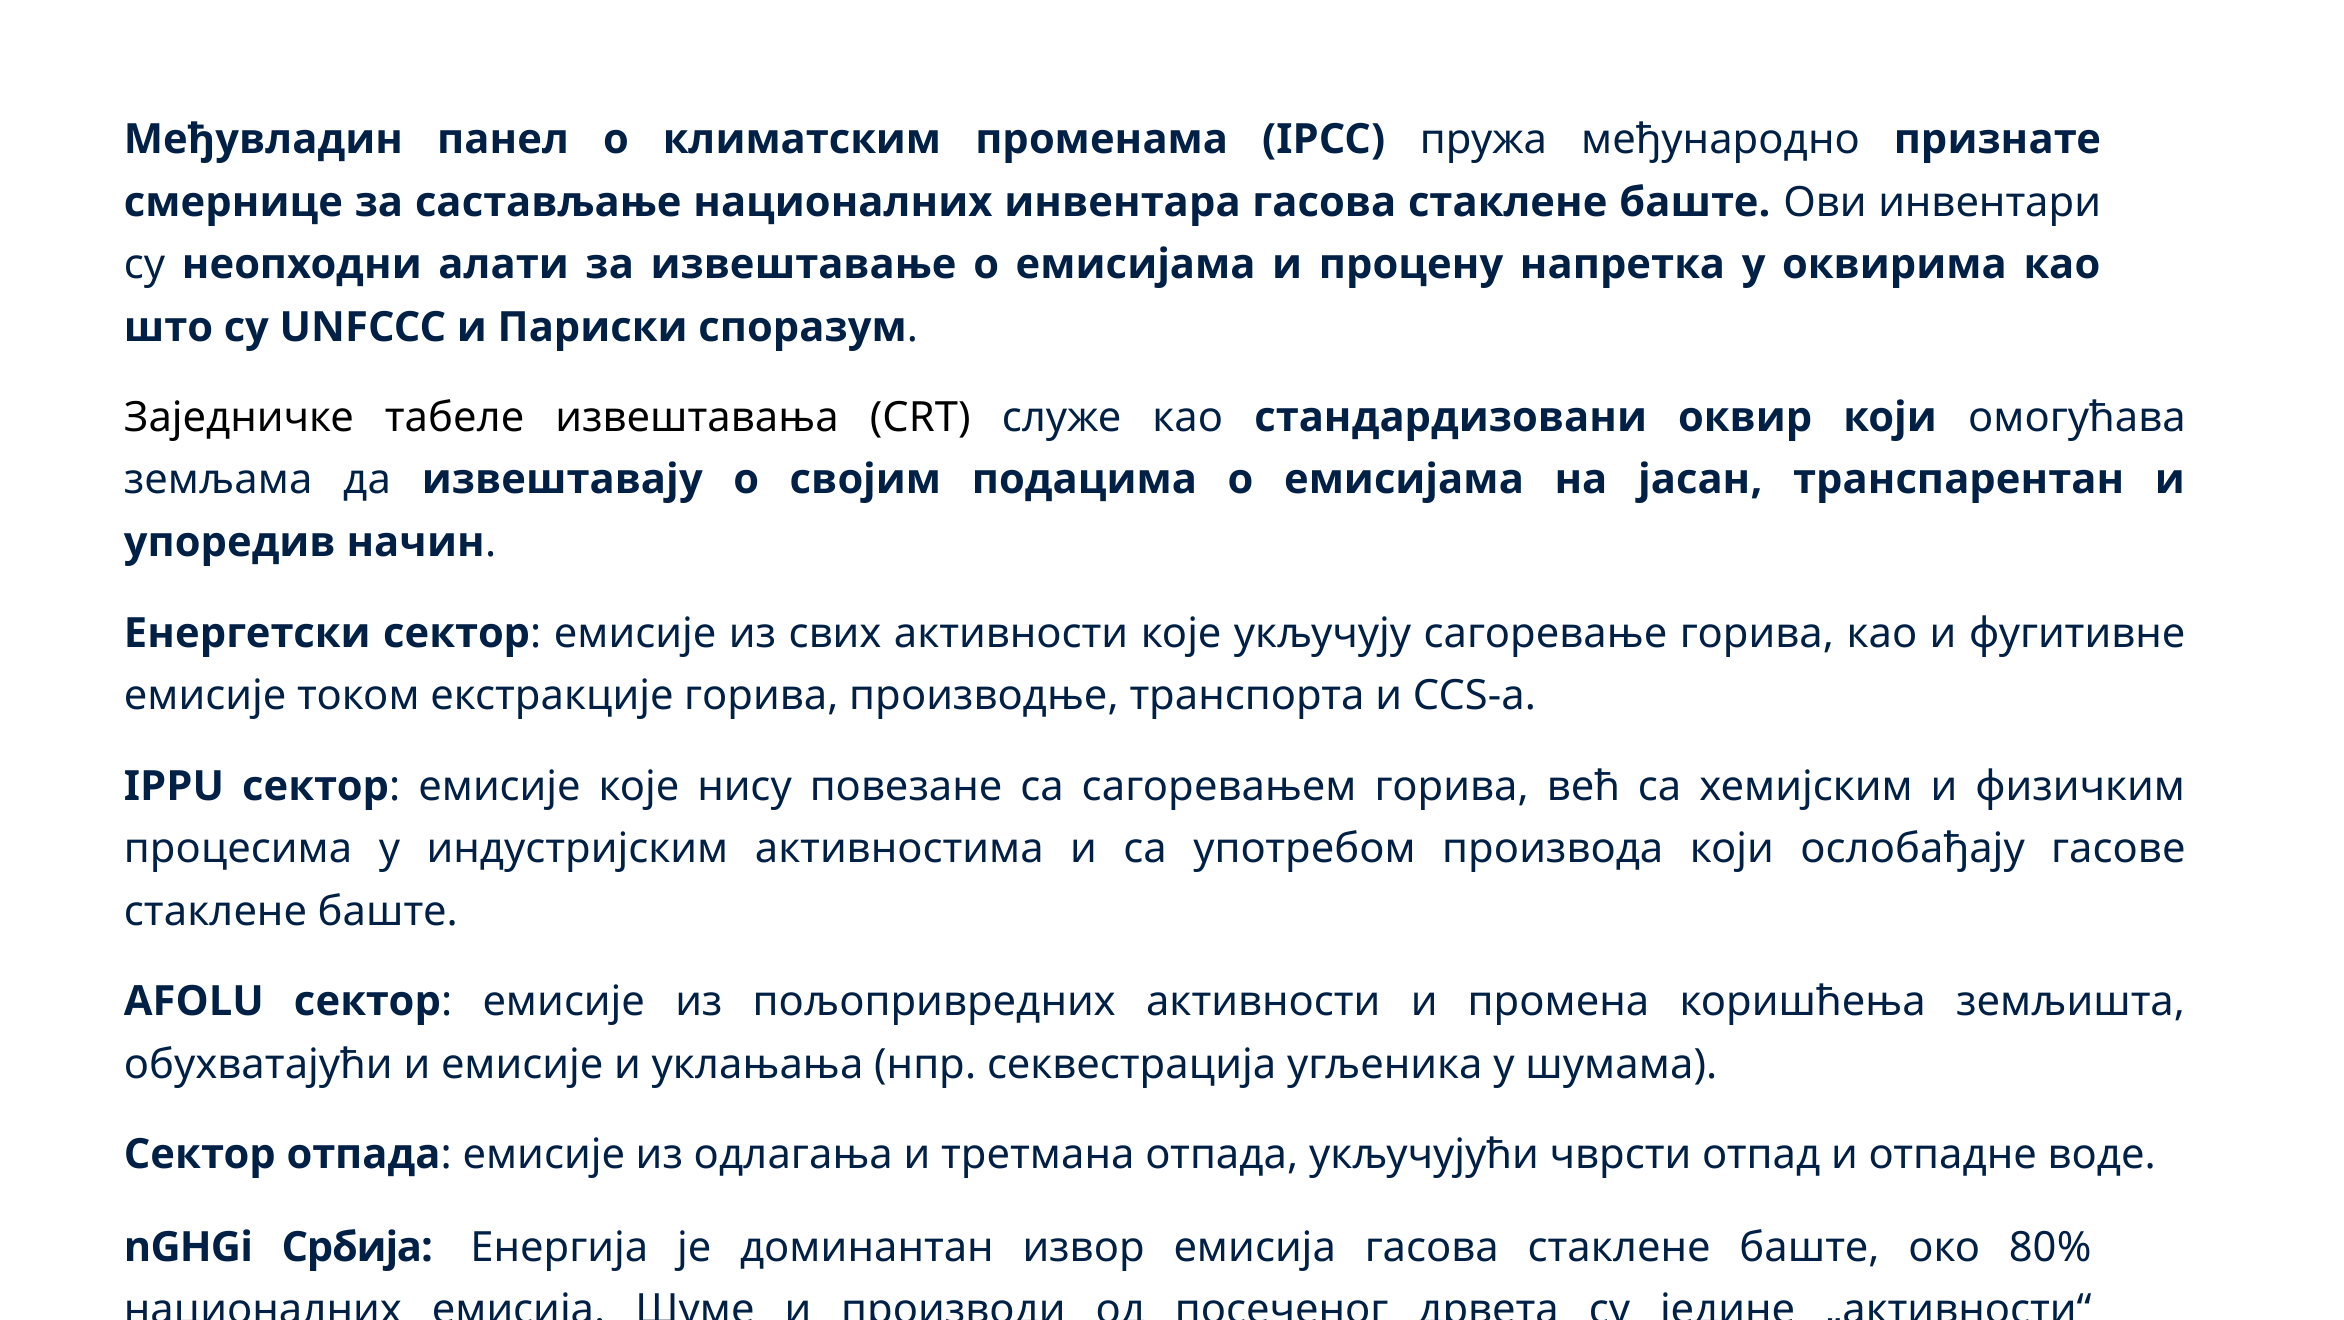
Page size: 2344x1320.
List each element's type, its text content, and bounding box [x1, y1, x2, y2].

text_box Међувладин панел о климатским променама (IPCC) пружа међународно признате смернице за састављање националних инвентара гасова стаклене баште. Ови инвентари су неопходни алати за извештавање о емисијама и процену напретка у оквирима као што су UNFCCC и Париски споразум. Заједничке табеле извештавања (CRT) служе као стандардизовани оквир који омогућава земљама да извештавају о својим подацима о емисијама на јасан, транспарентан и упоредив начин. Енергетски сектор: емисије из свих активности које укључују сагоревање горива, као и фугитивне емисије током екстракције горива, производње, транспорта и CCS-а. IPPU сектор: емисије које нису повезане са сагоревањем горива, већ са хемијским и физичким процесима у индустријским активностима и са употребом производа који ослобађају гасове стаклене баште. AFOLU сектор: емисије из пољопривредних активности и промена коришћења земљишта, обухватајући и емисије и уклањања (нпр. секвестрација угљеника у шумама). Сектор отпада: емисије из одлагања и третмана отпада, укључујући чврсти отпад и отпадне воде. nGHGi Србија: Енергија је доминантан извор емисија гасова стаклене баште, око 80% националних емисија. Шуме и производи од посеченог дрвета су једине „активности“ уклањања угљеника. [121, 97, 2187, 1320]
